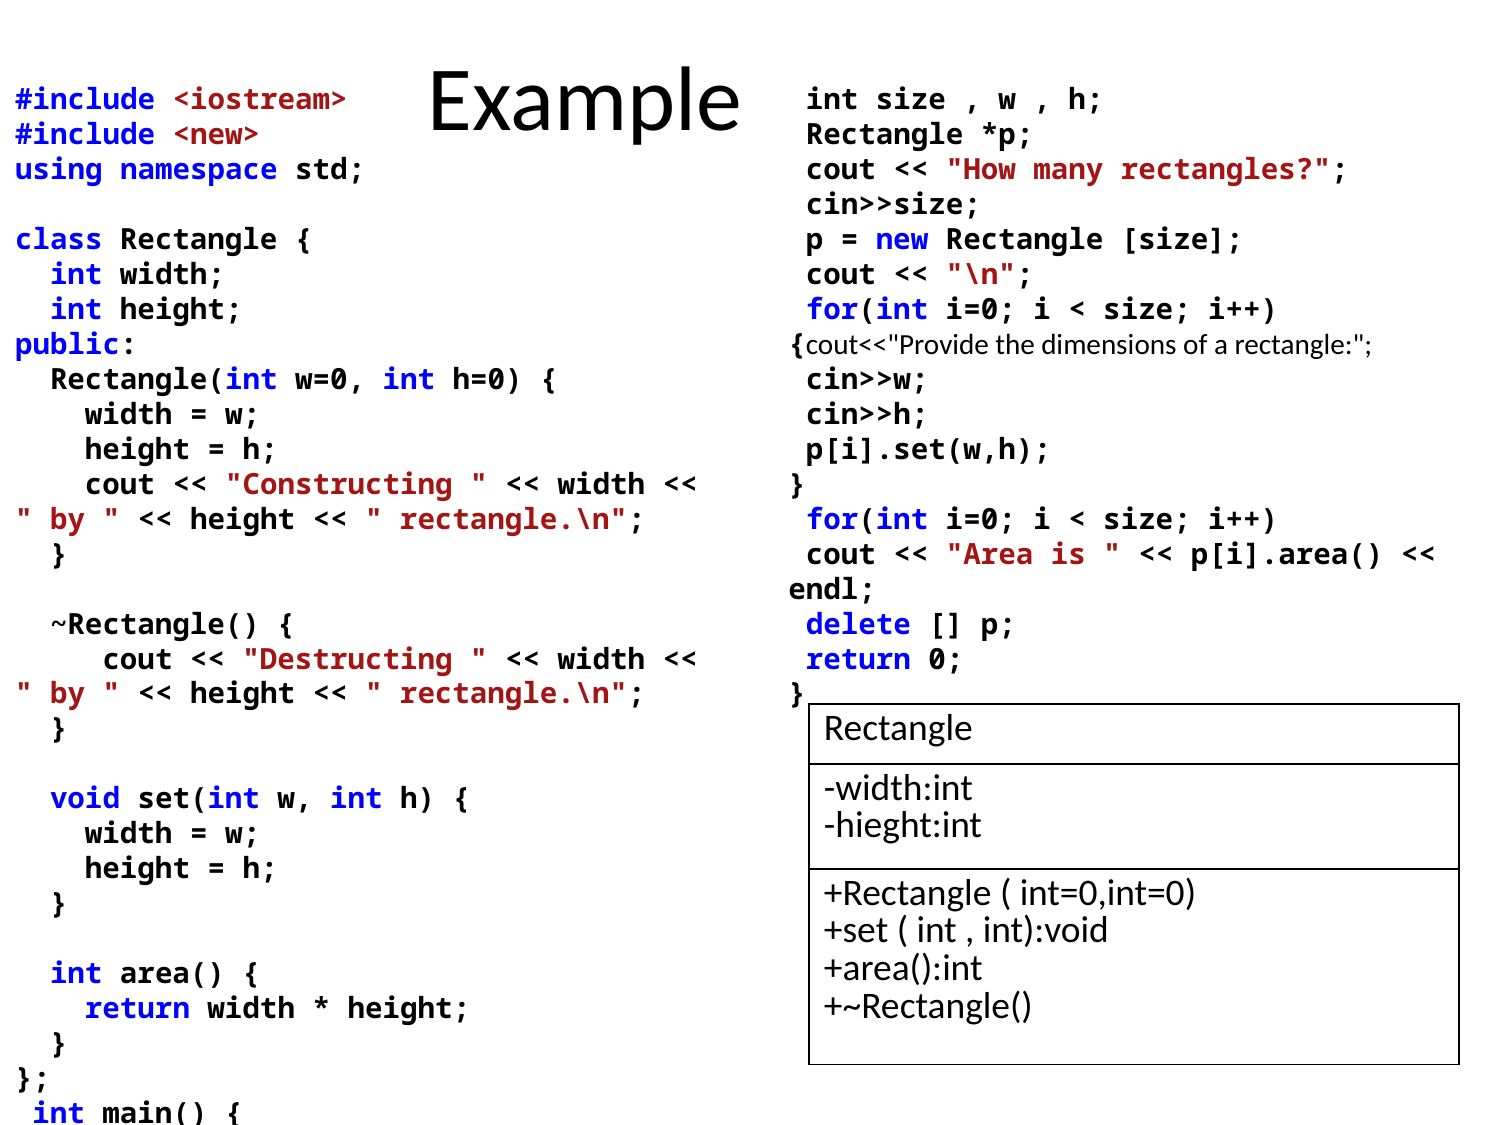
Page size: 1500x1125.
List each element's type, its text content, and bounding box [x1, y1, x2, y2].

table_cell +Rectangle ( int=0,int=0) +set ( int , int):void +area():int +~Rectangle() [810, 870, 1458, 1064]
table_header Rectangle [810, 705, 1458, 763]
text_box #include <iostream> #include <new> using namespace std; class Rectangle { int width; int height; public: Rectangle(int w=0, int h=0) { width = w; height = h; cout << "Constructing " << width << " by " << height << " rectangle.\n"; } ~Rectangle() { cout << "Destructing " << width << " by " << height << " rectangle.\n"; } void set(int w, int h) { width = w; height = h; } int area() { return width * height; } }; int main() { int size , w , h; Rectangle *p; cout << "How many rectangles?"; cin>>size; p = new Rectangle [size]; cout << "\n"; for(int i=0; i < size; i++) {cout<<"Provide the dimensions of a rectangle:"; cin>>w; cin>>h; p[i].set(w,h); } for(int i=0; i < size; i++) cout << "Area is " << p[i].area() << endl; delete [] p; return 0; } [0, 62, 1500, 1125]
title Example [88, 0, 1083, 188]
table_cell -width:int -hieght:int [810, 765, 1458, 868]
